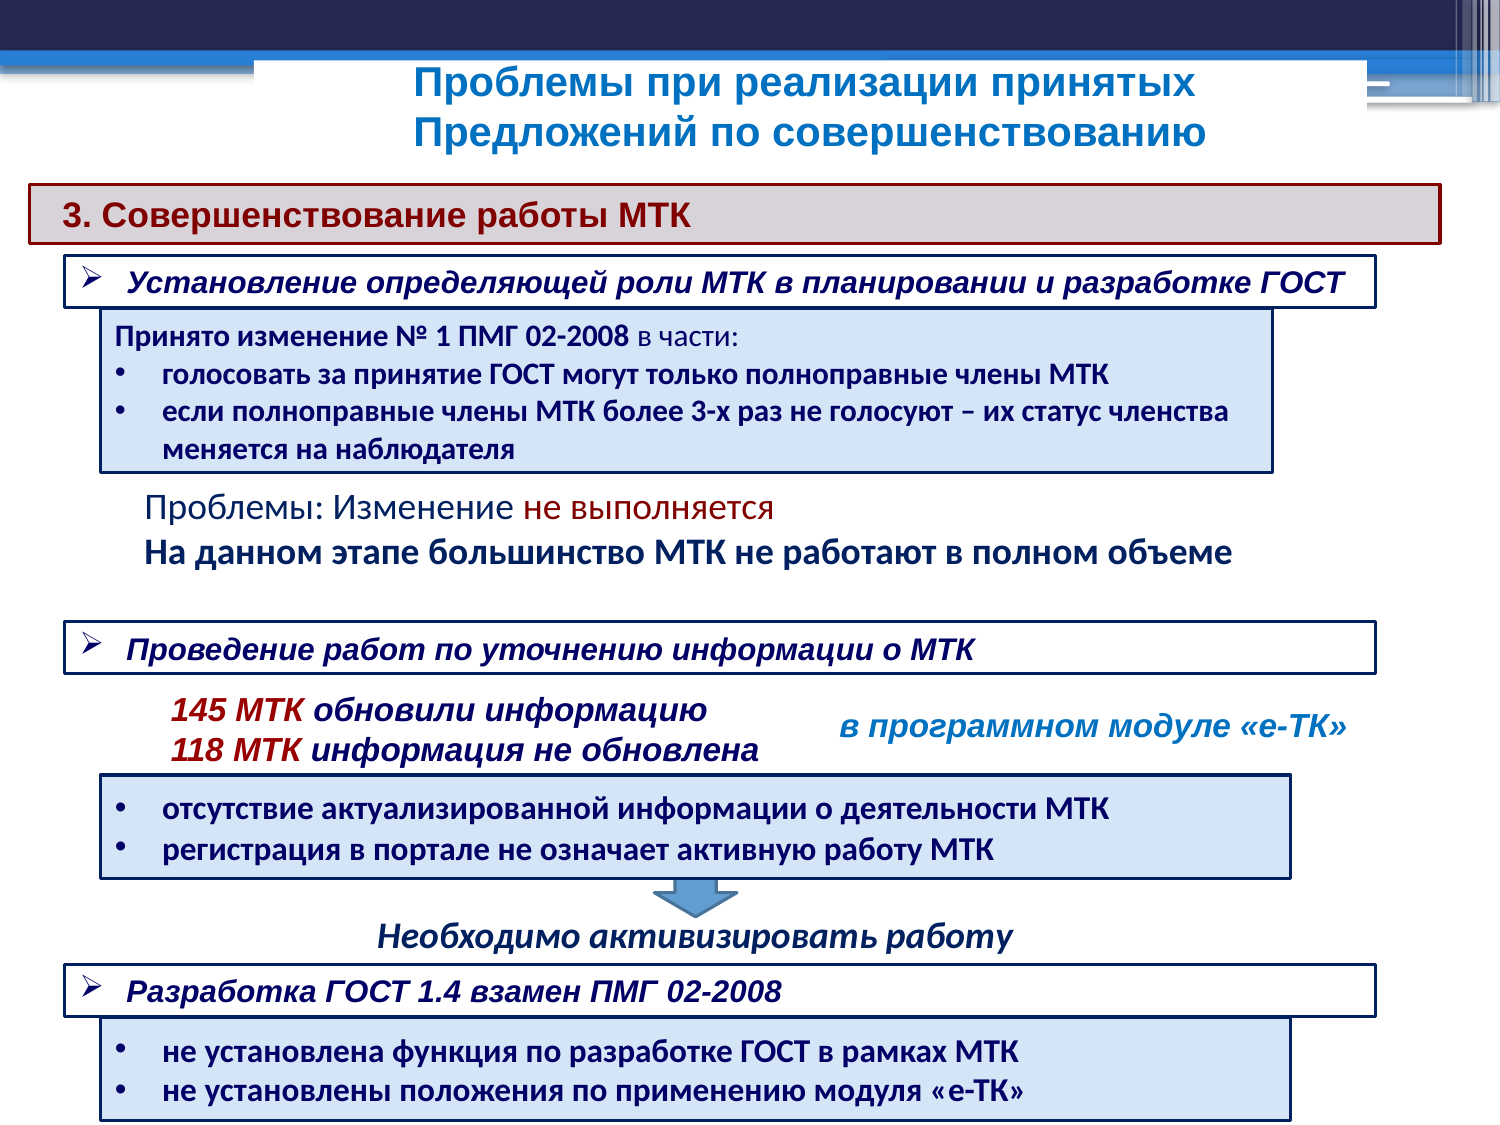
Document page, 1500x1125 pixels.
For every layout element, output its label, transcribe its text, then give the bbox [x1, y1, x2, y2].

text_box [652, 879, 739, 903]
text_box Проведение работ по уточнению информации о МТК [64, 621, 1376, 674]
text_box Проблемы: Изменение не выполняется На данном этапе большинство МТК не работают в полном объеме [129, 474, 1321, 580]
text_box 3. Совершенствование работы МТК [29, 184, 1441, 244]
text_box не установлена функция по разработке ГОСТ в рамках МТК не установлены положения по применению модуля «е-ТК» [100, 1017, 1291, 1121]
text_box 8 [1332, 0, 1500, 61]
text_box Принято изменение № 1 ПМГ 02-2008 в части: голосовать за принятие ГОСТ могут только полноправные члены МТК если полноправные члены МТК более 3-х раз не голосуют – их статус членства меняется на наблюдателя [100, 308, 1273, 473]
text_box 145 МТК обновили информацию 118 МТК информация не обновлена [156, 680, 800, 775]
text_box Установление определяющей роли МТК в планировании и разработке ГОСТ [64, 255, 1376, 308]
text_box в программном модуле «е-ТК» [824, 696, 1363, 752]
text_box Разработка ГОСТ 1.4 взамен ПМГ 02-2008 [64, 964, 1376, 1017]
text_box Необходимо активизировать работу [253, 903, 1138, 964]
text_box отсутствие актуализированной информации о деятельности МТК регистрация в портале не означает активную работу МТК [100, 775, 1291, 879]
text_box Проблемы при реализации принятых Предложений по совершенствованию [252, 59, 1368, 151]
